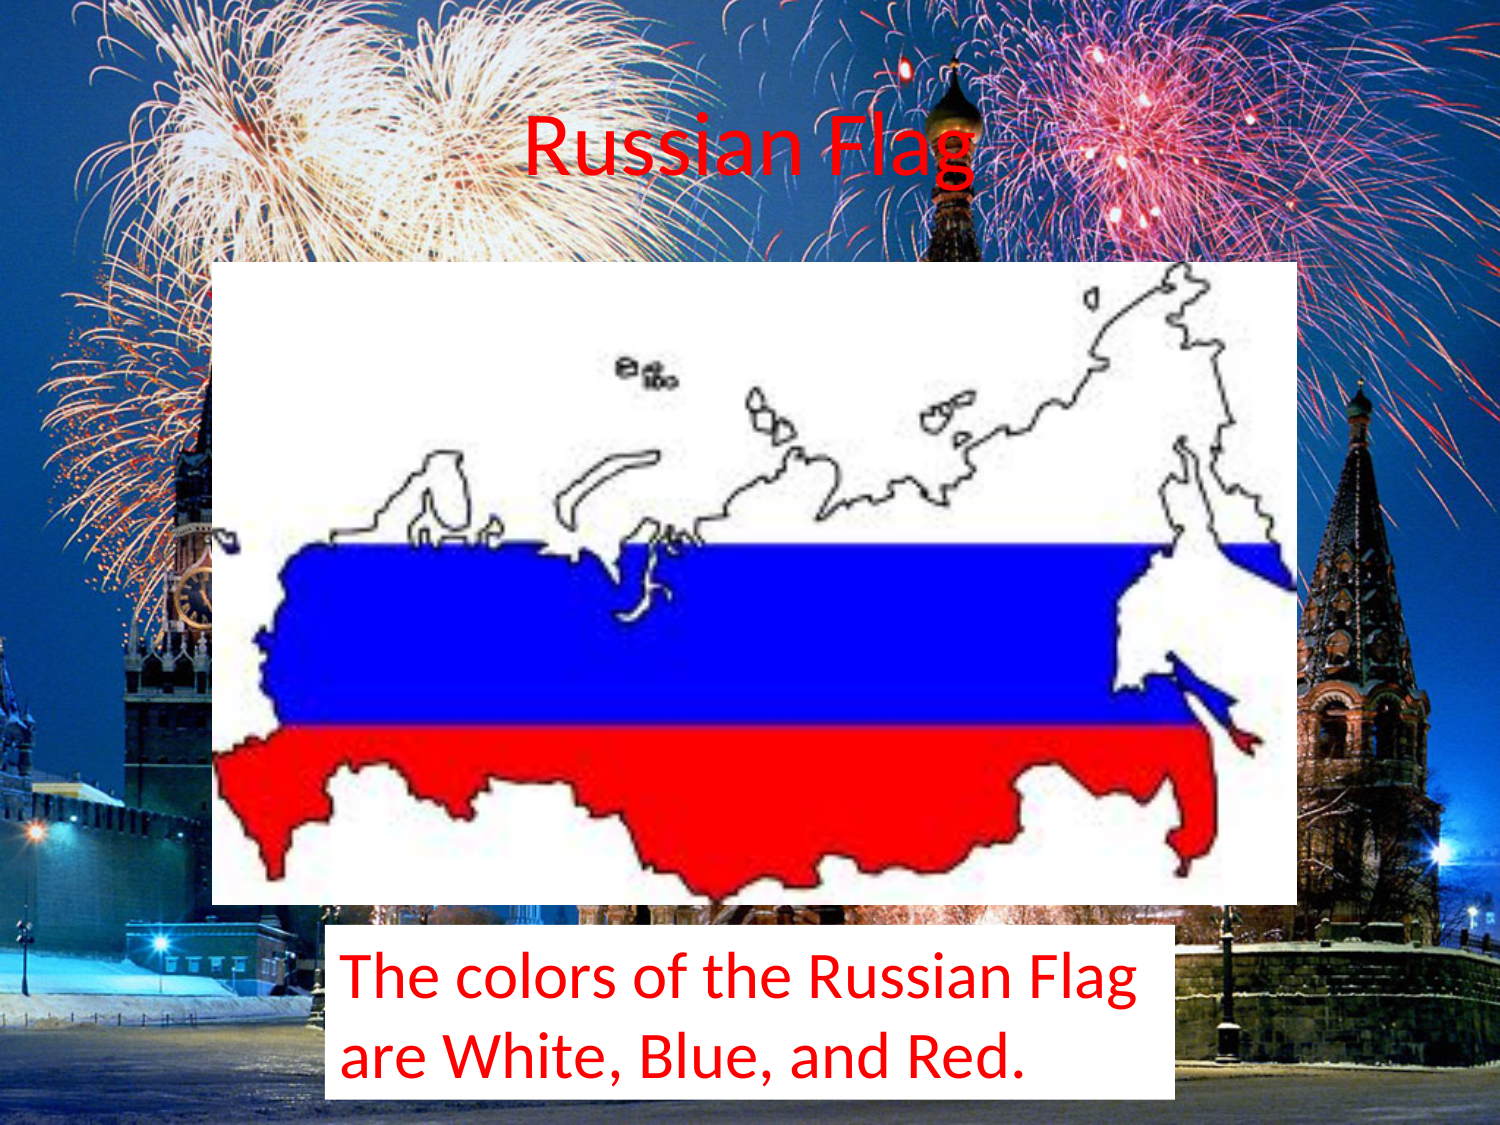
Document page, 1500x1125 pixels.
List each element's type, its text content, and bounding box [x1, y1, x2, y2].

text_box The colors of the Russian Flag are White, Blue, and Red. [324, 924, 1175, 1100]
picture [0, 0, 1500, 1125]
title Russian Flag [75, 45, 1425, 233]
